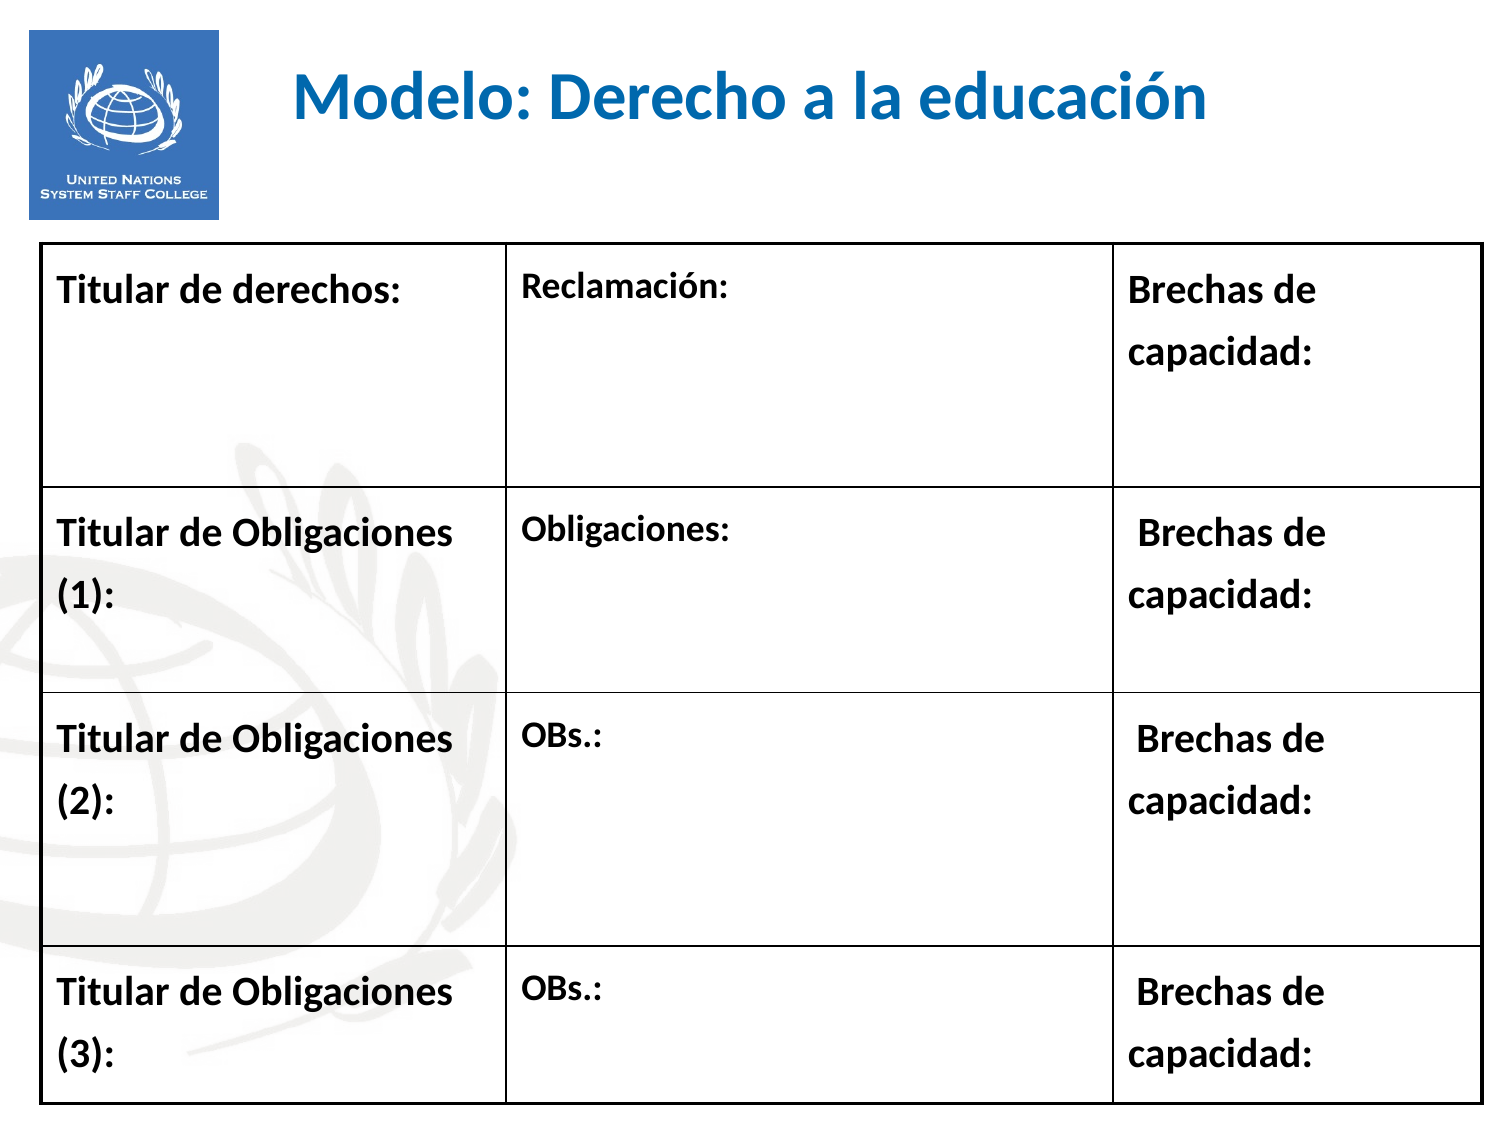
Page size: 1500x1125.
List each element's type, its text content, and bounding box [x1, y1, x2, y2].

table_header Titular de derechos: [43, 245, 505, 486]
table_cell OBs.: [507, 947, 1112, 1102]
title Modelo: Derecho a la educación [2, 0, 1500, 185]
table_cell Brechas de capacidad: [1114, 693, 1480, 945]
table_header Brechas de capacidad: [1114, 245, 1480, 486]
table_cell Titular de Obligaciones (3): [43, 947, 505, 1102]
table_cell Titular de Obligaciones (2): [43, 693, 505, 945]
table_cell Titular de Obligaciones (1): [43, 488, 505, 692]
table_cell OBs.: [507, 693, 1112, 945]
table_cell Brechas de capacidad: [1114, 488, 1480, 692]
table_cell Brechas de capacidad: [1114, 947, 1480, 1102]
picture [29, 185, 219, 220]
table_header Reclamación: [507, 245, 1112, 486]
table_cell Obligaciones: [507, 488, 1112, 692]
